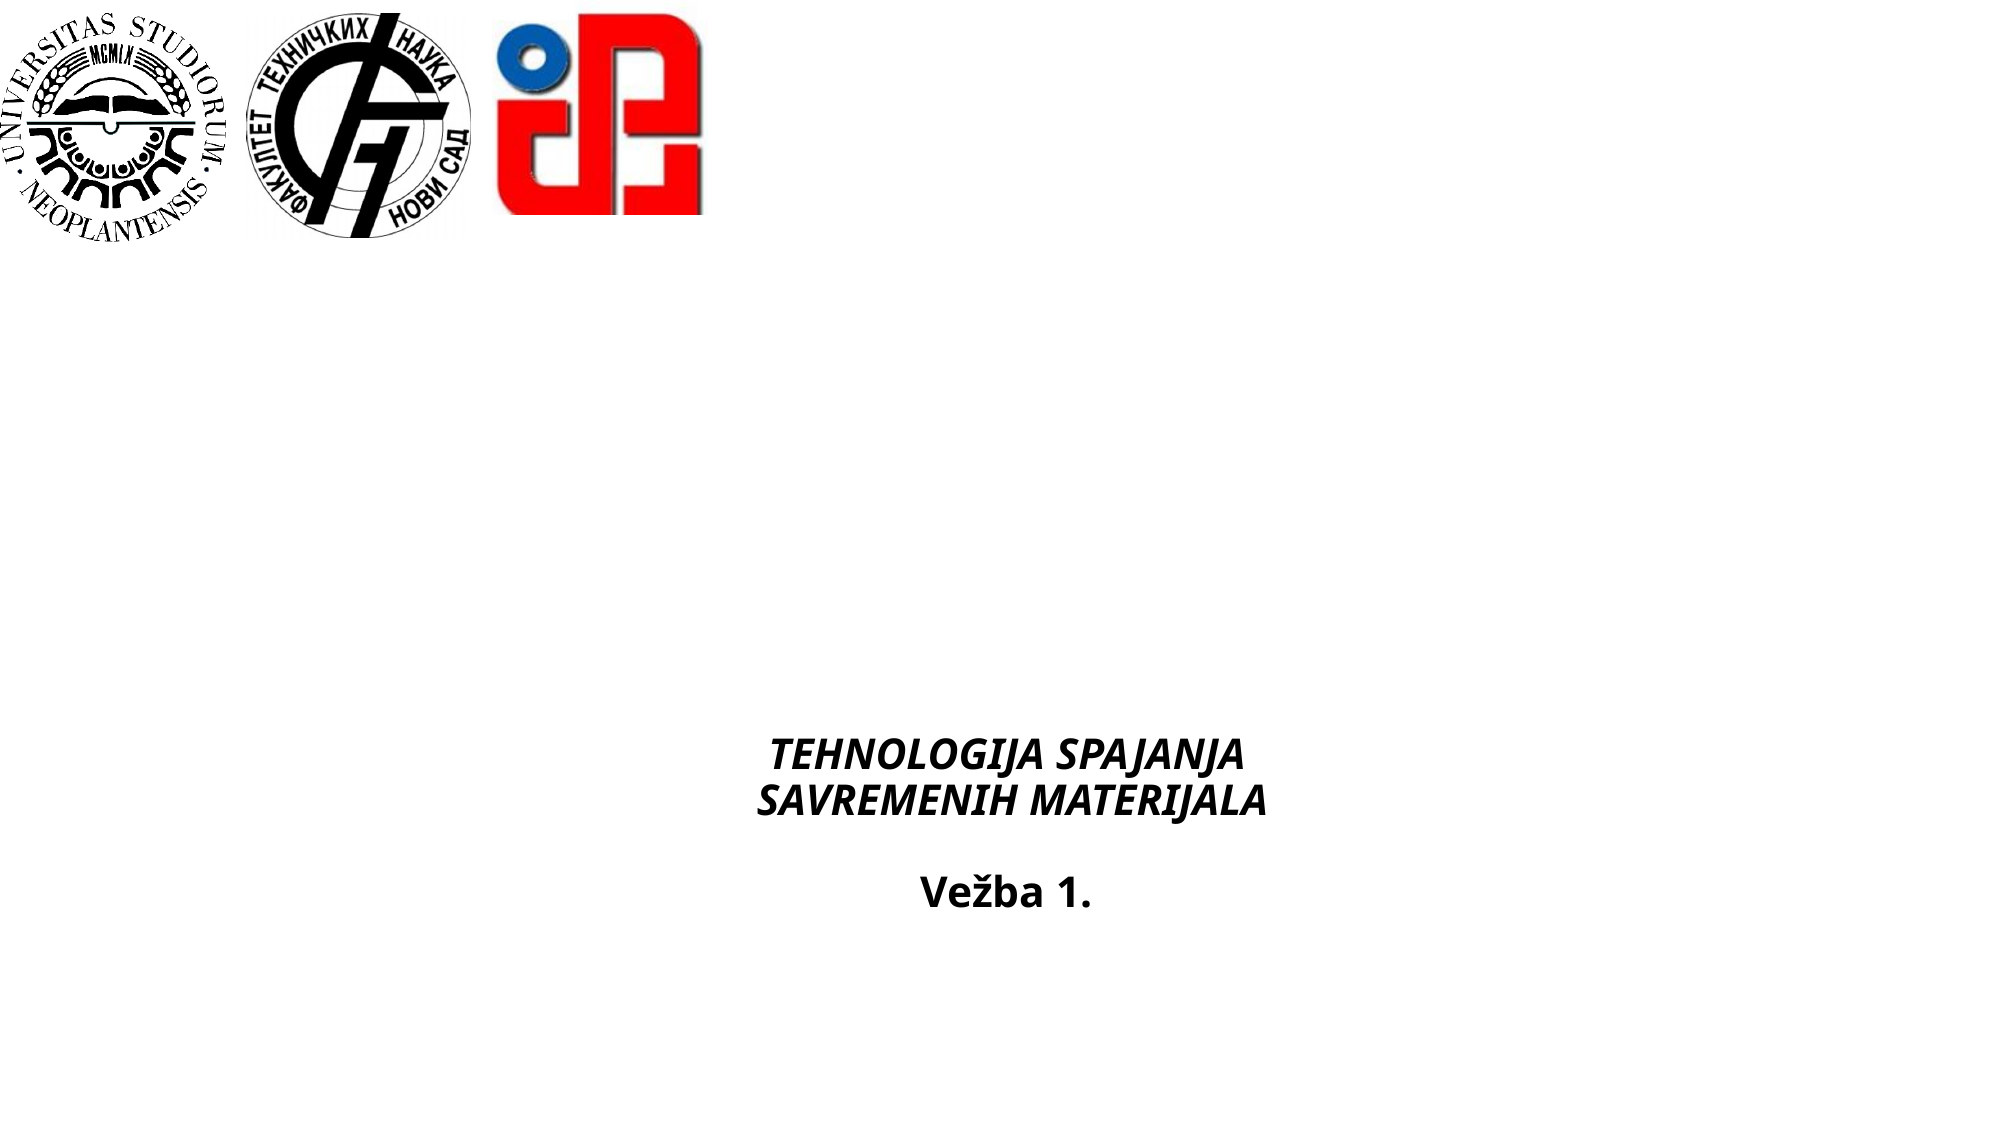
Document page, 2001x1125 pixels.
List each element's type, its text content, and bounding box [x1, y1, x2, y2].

picture [492, 0, 708, 215]
picture [246, 13, 471, 238]
picture [0, 13, 226, 242]
title TEHNOLOGIJA SPAJANJA SAVREMENIH MATERIJALA Vežba 1. [137, 532, 1888, 924]
